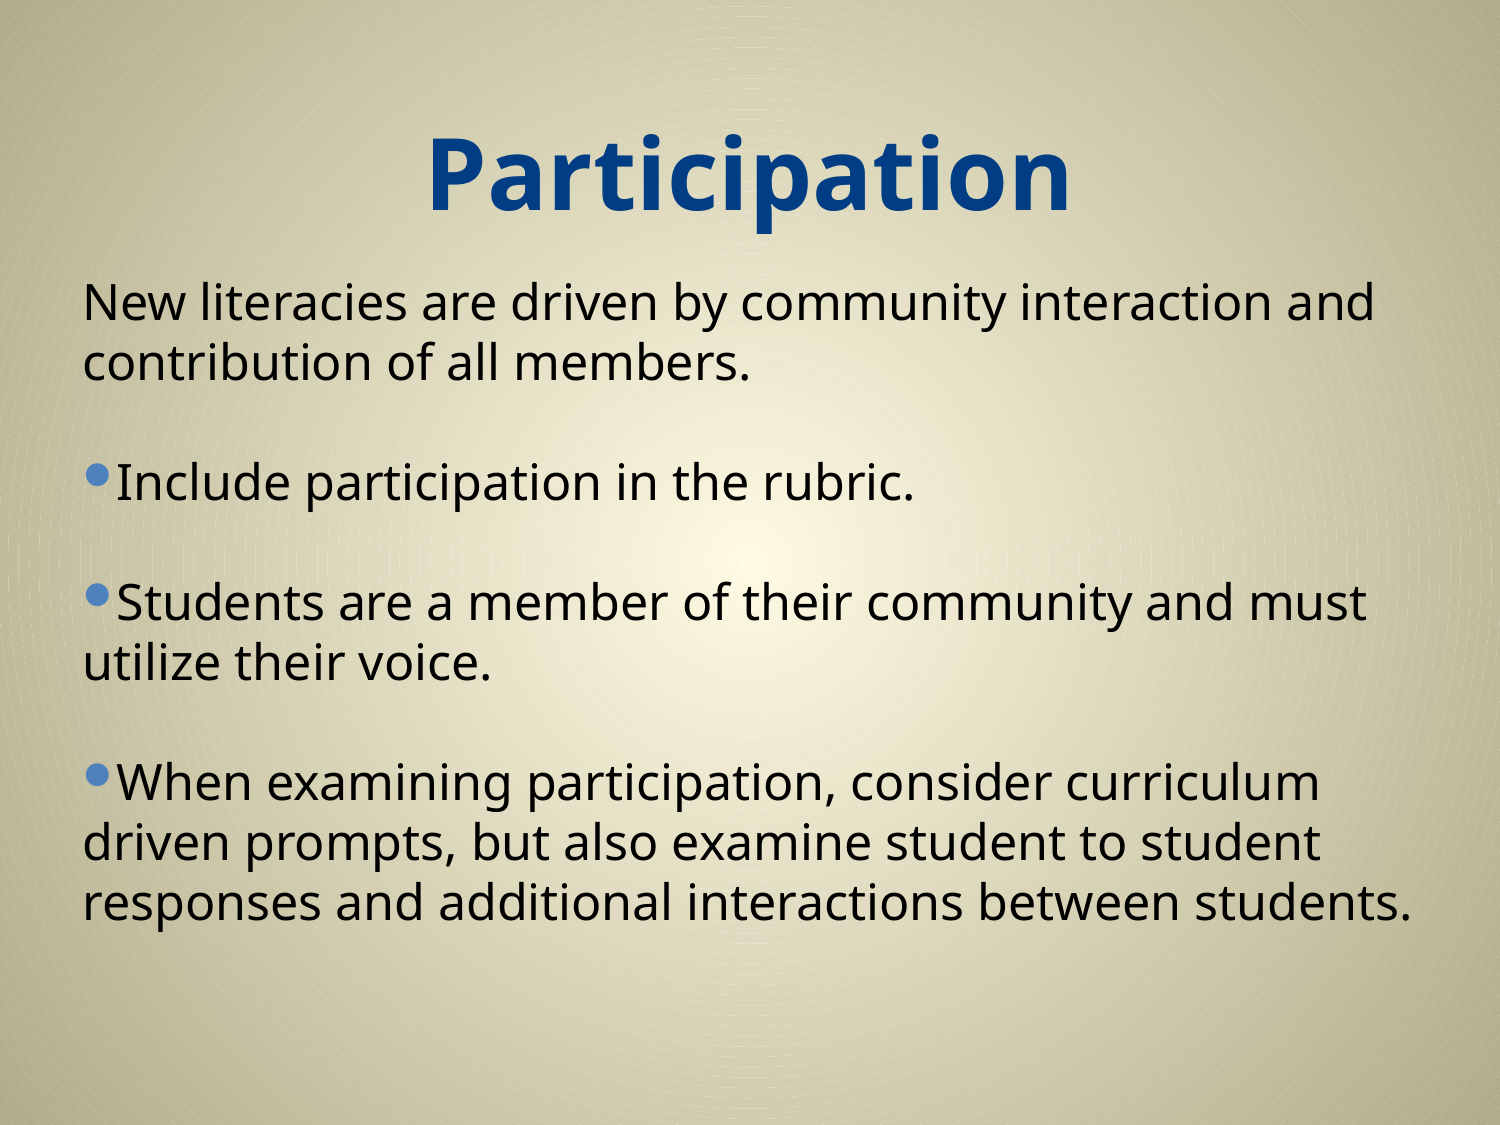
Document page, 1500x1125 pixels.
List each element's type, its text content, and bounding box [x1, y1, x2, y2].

title Participation [75, 50, 1425, 238]
list New literacies are driven by community interaction and contribution of all members. Include participation in the rubric. Students are a member of their community and must utilize their voice. When examining participation, consider curriculum driven prompts, but also examine student to student responses and additional interactions between students. [75, 262, 1425, 1005]
